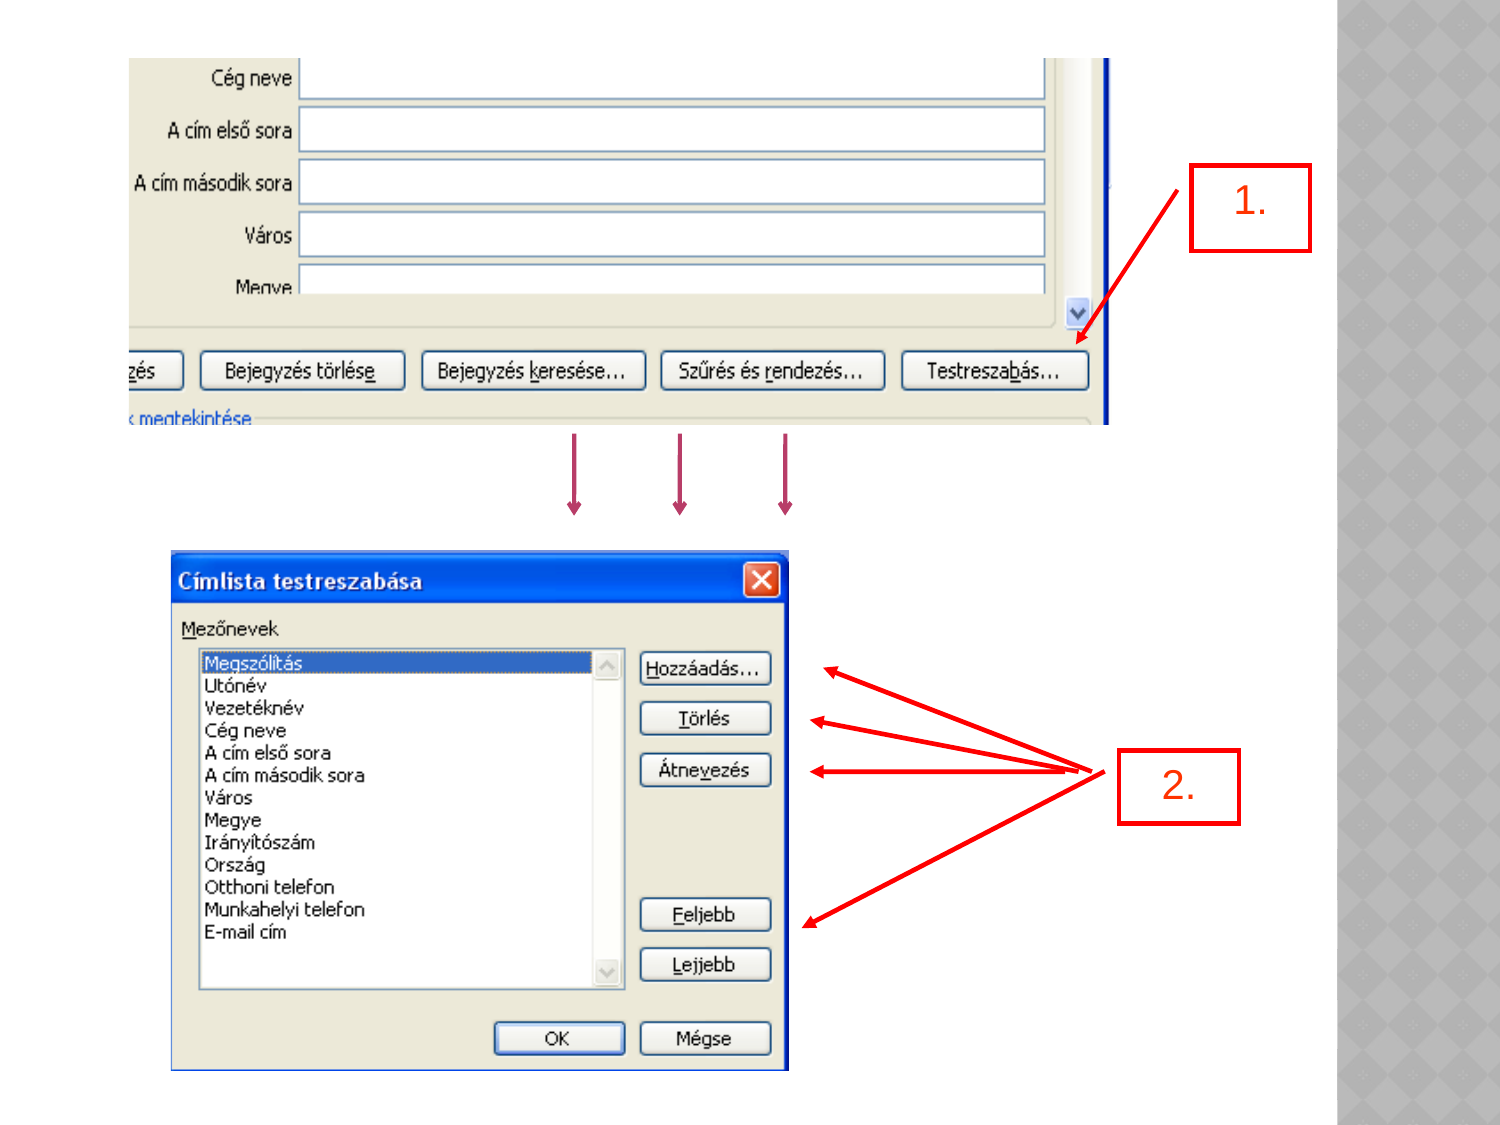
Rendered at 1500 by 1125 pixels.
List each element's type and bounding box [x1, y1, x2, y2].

text_box [128, 58, 1311, 426]
text_box [573, 433, 786, 517]
text_box [170, 550, 1240, 1071]
